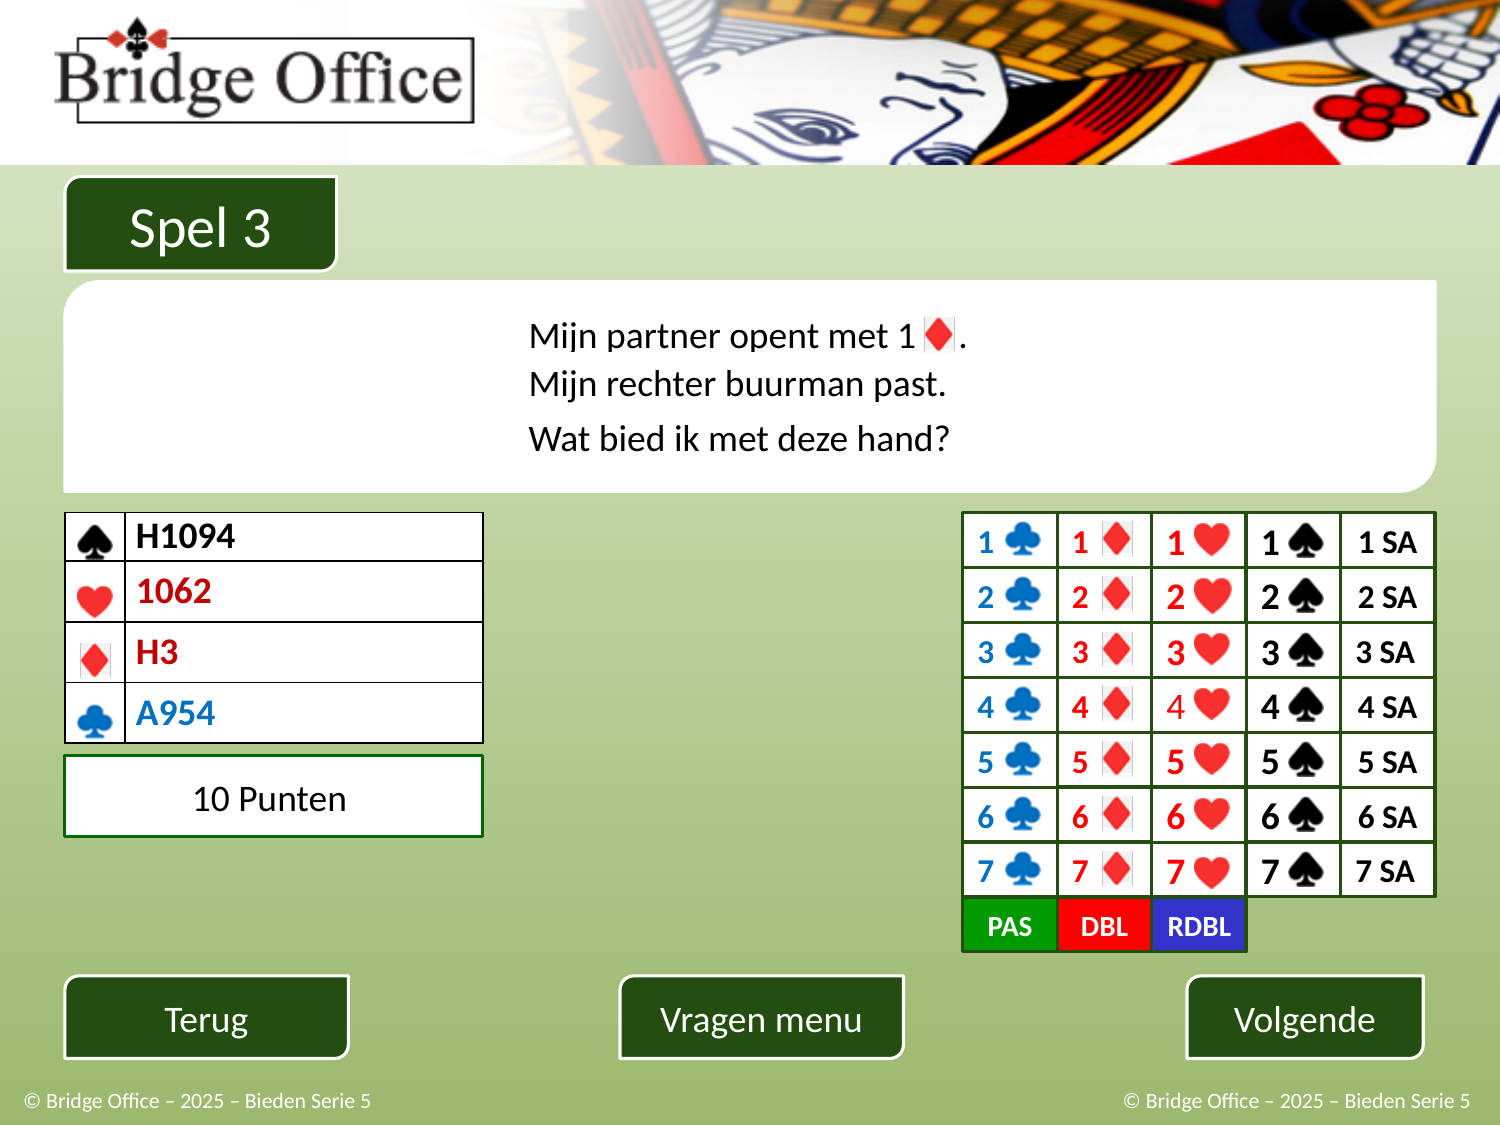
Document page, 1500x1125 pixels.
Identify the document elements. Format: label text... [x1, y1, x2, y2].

text_box Wat bied ik met deze hand? [513, 406, 987, 467]
table_cell A954 [126, 683, 482, 742]
table_cell H3 [126, 623, 482, 682]
text_box 7 [1056, 841, 1150, 898]
text_box 6 SA [1339, 786, 1437, 844]
picture [1288, 686, 1324, 723]
text_box 3 [1056, 621, 1150, 676]
text_box 1 [961, 511, 1059, 569]
table_header H1094 [126, 513, 482, 560]
table_cell [72, 744, 117, 751]
picture [1004, 796, 1041, 833]
picture [1193, 688, 1230, 721]
text_box 5 [1059, 734, 1153, 786]
picture [1193, 798, 1230, 830]
picture [1099, 686, 1135, 723]
text_box 7 [961, 841, 1056, 896]
text_box 2 [1153, 569, 1245, 621]
text_box 1 SA [1342, 511, 1437, 569]
picture [77, 524, 113, 561]
text_box © Bridge Office – 2025 – Bieden Serie 5 [1107, 1079, 1500, 1121]
text_box 2 [1056, 569, 1153, 621]
picture [1193, 743, 1230, 776]
picture [1099, 631, 1135, 668]
text_box PAS [961, 896, 1059, 953]
picture [1099, 851, 1135, 887]
text_box Mijn partner opent met 1 . [513, 303, 1022, 364]
picture [1099, 796, 1135, 833]
picture [1004, 851, 1041, 887]
text_box 3 [961, 621, 1056, 676]
picture [1193, 857, 1230, 890]
table_cell [66, 562, 124, 621]
text_box 4 [1059, 676, 1150, 734]
text_box 5 [1153, 734, 1248, 786]
text_box 3 [1245, 621, 1339, 676]
picture [1288, 576, 1324, 613]
text_box Spel 3 [63, 179, 339, 273]
text_box 5 [1248, 734, 1339, 786]
picture [1099, 741, 1135, 778]
text_box 5 SA [1339, 734, 1437, 786]
picture [1004, 576, 1041, 613]
text_box 7 SA [1339, 844, 1437, 898]
picture [1288, 741, 1324, 778]
table_cell [66, 683, 124, 742]
text_box 6 [1150, 786, 1245, 841]
picture [1288, 796, 1324, 832]
picture [77, 703, 113, 740]
picture [1288, 521, 1325, 558]
picture [1288, 631, 1324, 668]
picture [1099, 521, 1135, 558]
text_box © Bridge Office – 2025 – Bieden Serie 5 [8, 1079, 393, 1121]
text_box RDBL [1153, 898, 1248, 953]
text_box 4 SA [1339, 676, 1437, 734]
text_box 5 [961, 734, 1059, 786]
picture [77, 643, 113, 679]
text_box 4 [1245, 676, 1339, 734]
text_box 1 [1245, 511, 1342, 569]
picture [1193, 578, 1232, 614]
picture [1193, 523, 1230, 556]
picture [1194, 633, 1230, 666]
text_box 6 [1056, 786, 1150, 841]
table_cell 1062 [126, 562, 482, 621]
text_box Mijn rechter buurman past. [513, 352, 987, 406]
text_box Volgende [1185, 974, 1425, 1061]
picture [1288, 851, 1324, 887]
picture [1004, 521, 1041, 558]
picture [1099, 576, 1135, 613]
text_box 10 Punten [63, 754, 484, 838]
picture [920, 316, 957, 353]
text_box 2 SA [1339, 569, 1437, 621]
text_box DBL [1059, 898, 1153, 953]
text_box 1 [1059, 511, 1153, 569]
text_box 3 SA [1339, 621, 1437, 676]
text_box Terug [63, 974, 350, 1061]
text_box Vragen menu [618, 974, 906, 1061]
text_box 7 [1245, 841, 1339, 898]
picture [0, 0, 1500, 166]
table_header [66, 513, 124, 560]
text_box [63, 280, 1437, 493]
table_cell [66, 623, 124, 682]
picture [77, 585, 113, 618]
text_box 4 [1150, 676, 1245, 734]
text_box 3 [1150, 621, 1245, 676]
text_box 1 [1153, 511, 1245, 569]
picture [1004, 631, 1041, 668]
text_box 6 [1245, 786, 1339, 841]
text_box 6 [961, 786, 1056, 841]
picture [1004, 686, 1041, 723]
text_box 4 [961, 676, 1059, 734]
picture [1004, 741, 1041, 778]
text_box 7 [1150, 841, 1245, 898]
text_box 2 [1245, 569, 1339, 621]
text_box 2 [961, 569, 1056, 621]
